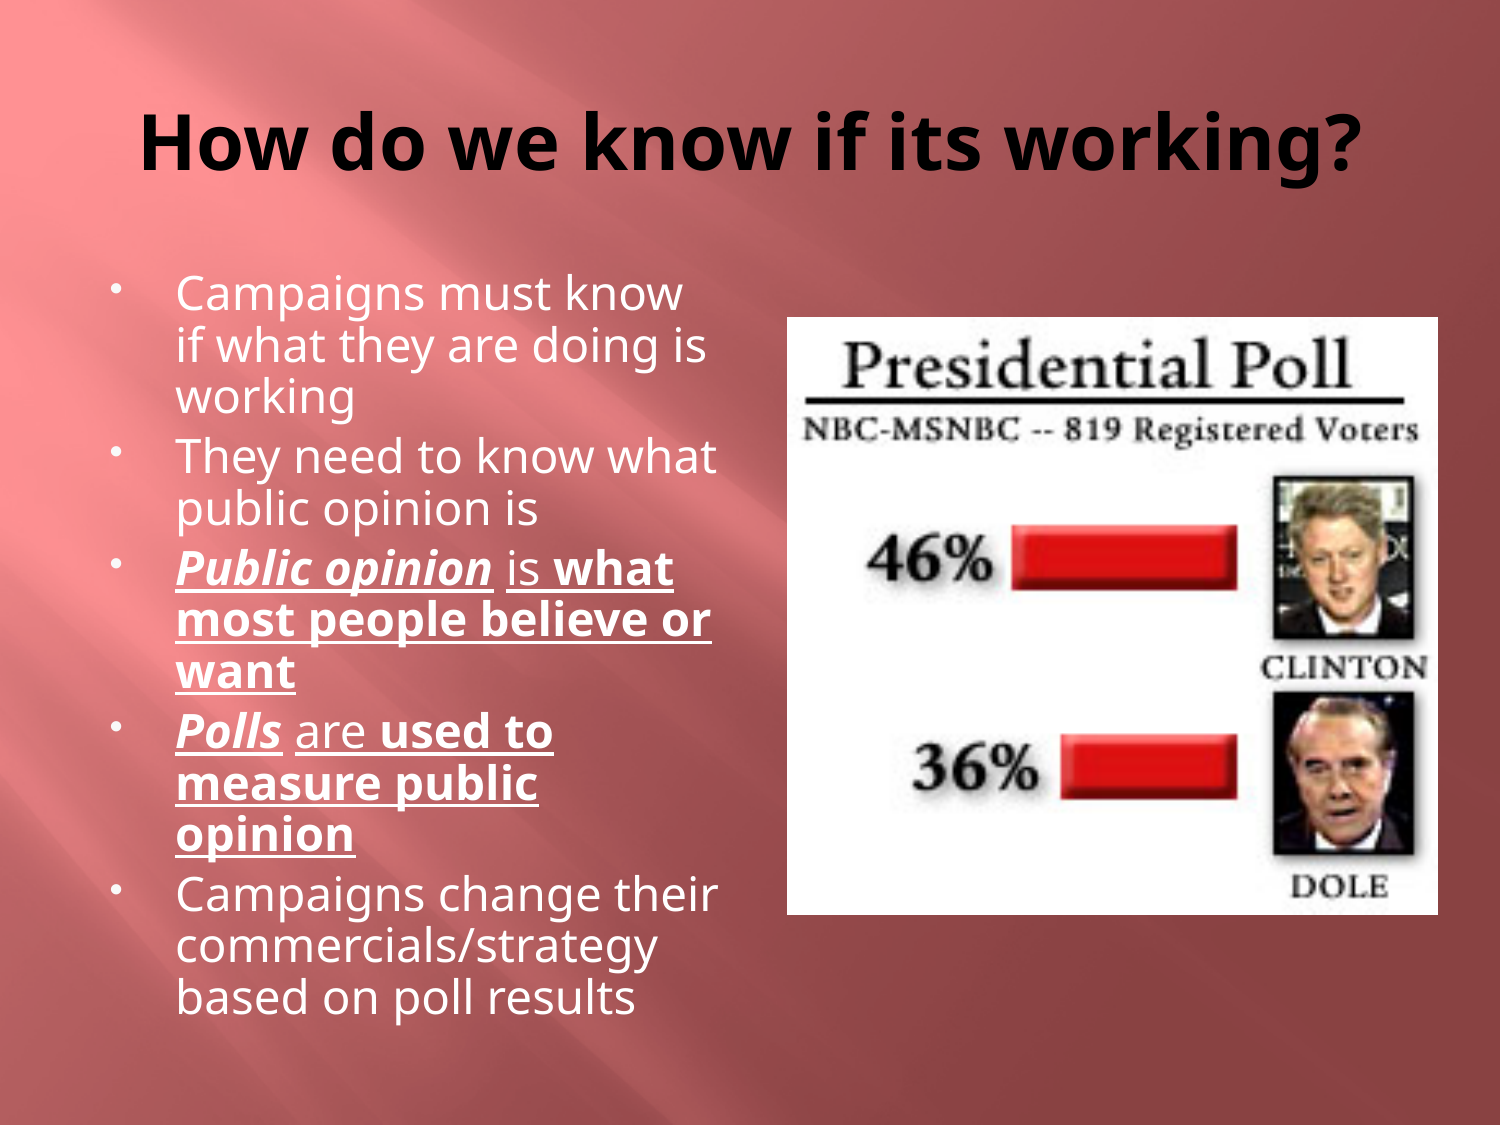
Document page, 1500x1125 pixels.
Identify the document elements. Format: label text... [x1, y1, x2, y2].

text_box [787, 317, 1438, 916]
title How do we know if its working? [75, 45, 1425, 233]
list Campaigns must know if what they are doing is working They need to know what public opinion is Public opinion is what most people believe or want Polls are used to measure public opinion Campaigns change their commercials/strategy based on poll results [75, 262, 738, 1050]
